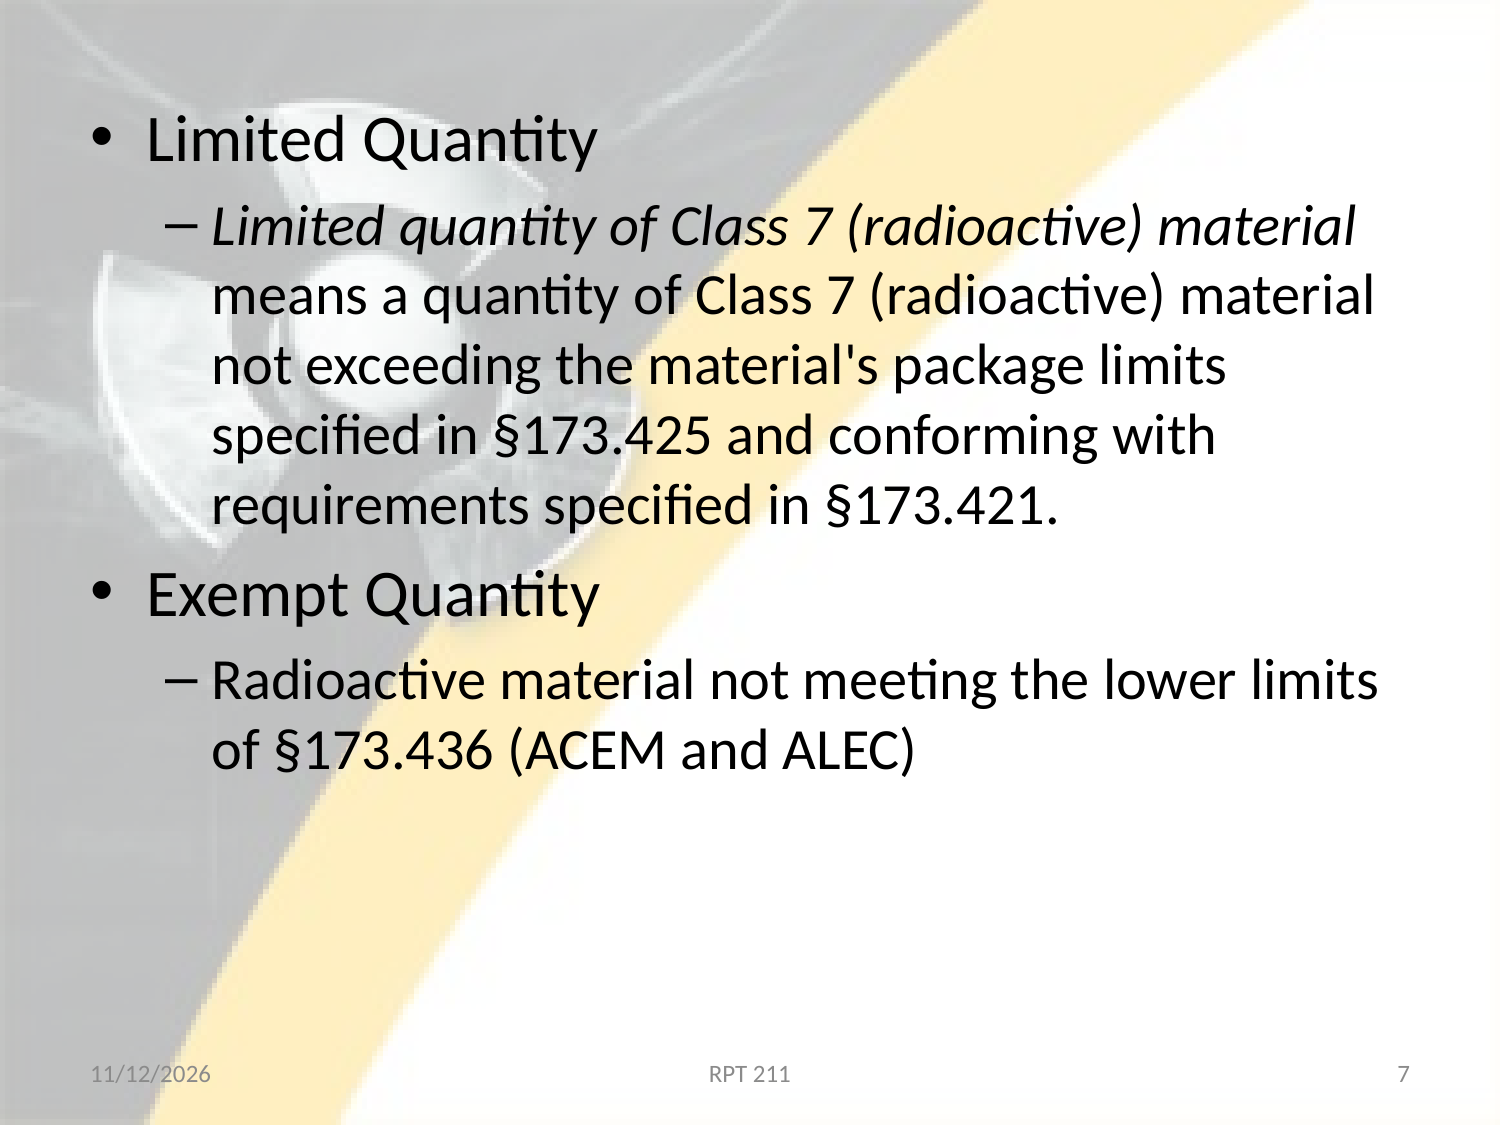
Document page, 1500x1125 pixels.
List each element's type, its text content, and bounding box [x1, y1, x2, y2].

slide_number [75, 1042, 425, 1103]
slide_number 7 [1074, 1042, 1425, 1103]
footer RPT 211 [512, 1042, 988, 1103]
list Limited Quantity Limited quantity of Class 7 (radioactive) material means a quantity of Class 7 (radioactive) material not exceeding the material's package limits specified in §173.425 and conforming with requirements specified in §173.421. Exempt Quantity Radioactive material not meeting the lower limits of §173.436 (ACEM and ALEC) [75, 87, 1425, 986]
